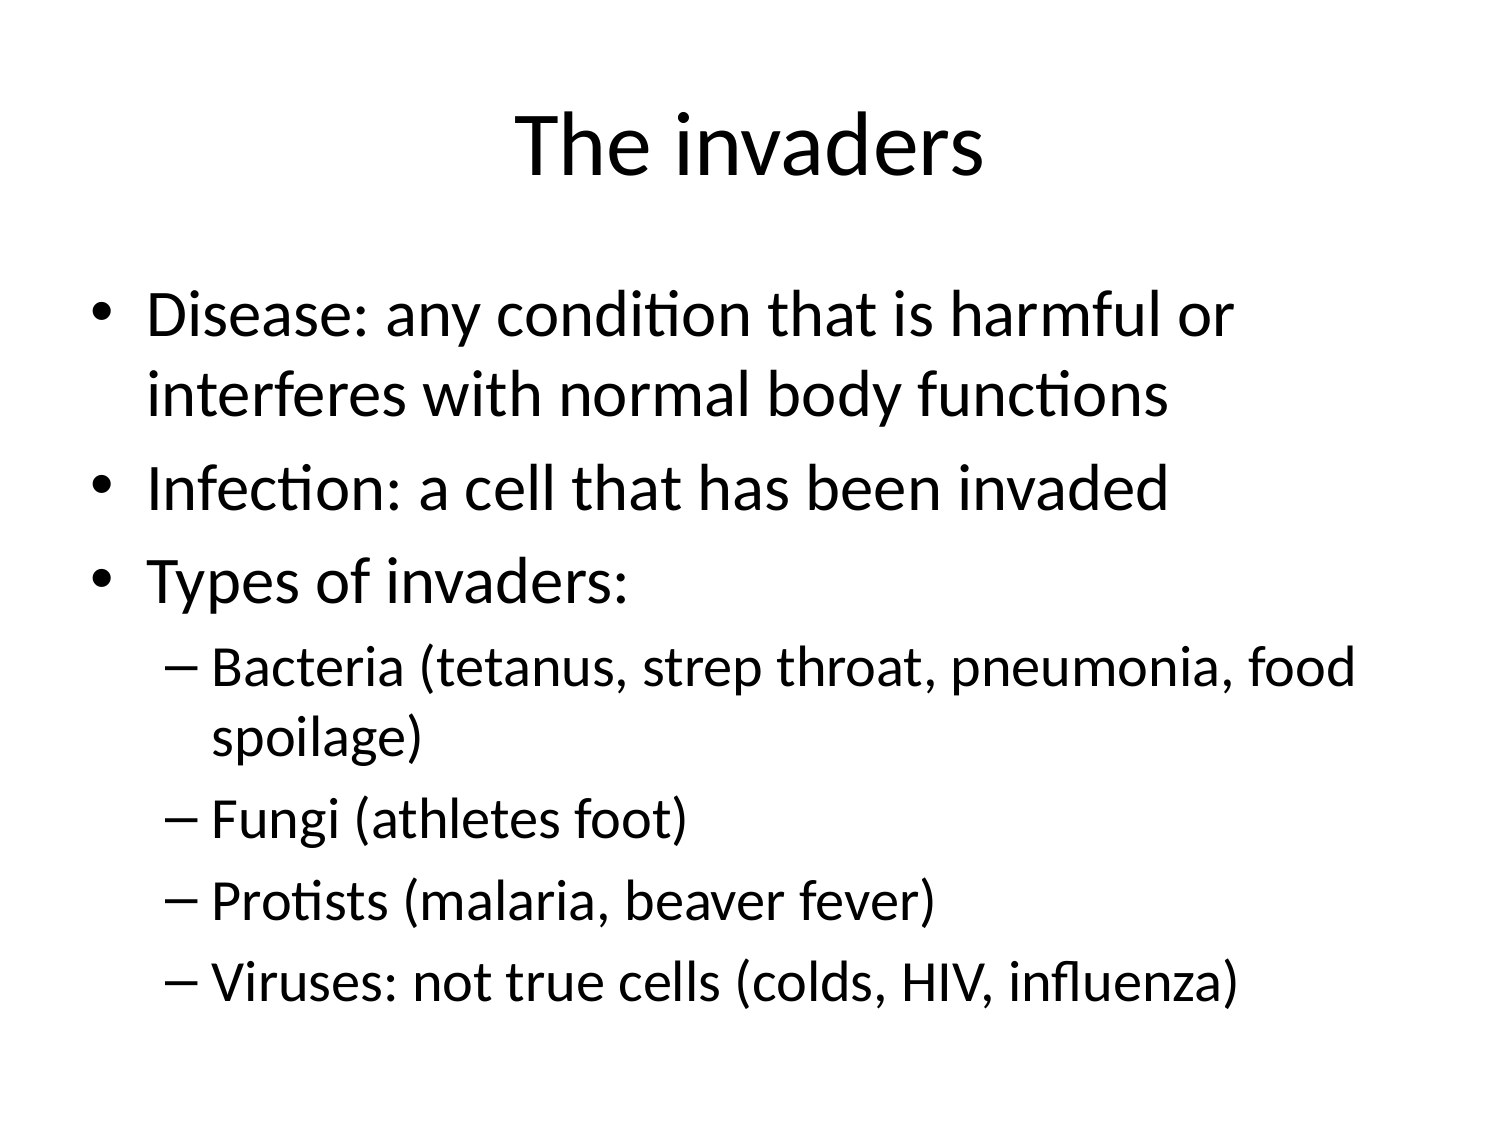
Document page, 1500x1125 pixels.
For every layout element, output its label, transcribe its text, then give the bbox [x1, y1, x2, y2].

list Disease: any condition that is harmful or interferes with normal body functions Infection: a cell that has been invaded Types of invaders: Bacteria (tetanus, strep throat, pneumonia, food spoilage) Fungi (athletes foot) Protists (malaria, beaver fever) Viruses: not true cells (colds, HIV, influenza) [75, 262, 1425, 1075]
title The invaders [75, 45, 1425, 233]
